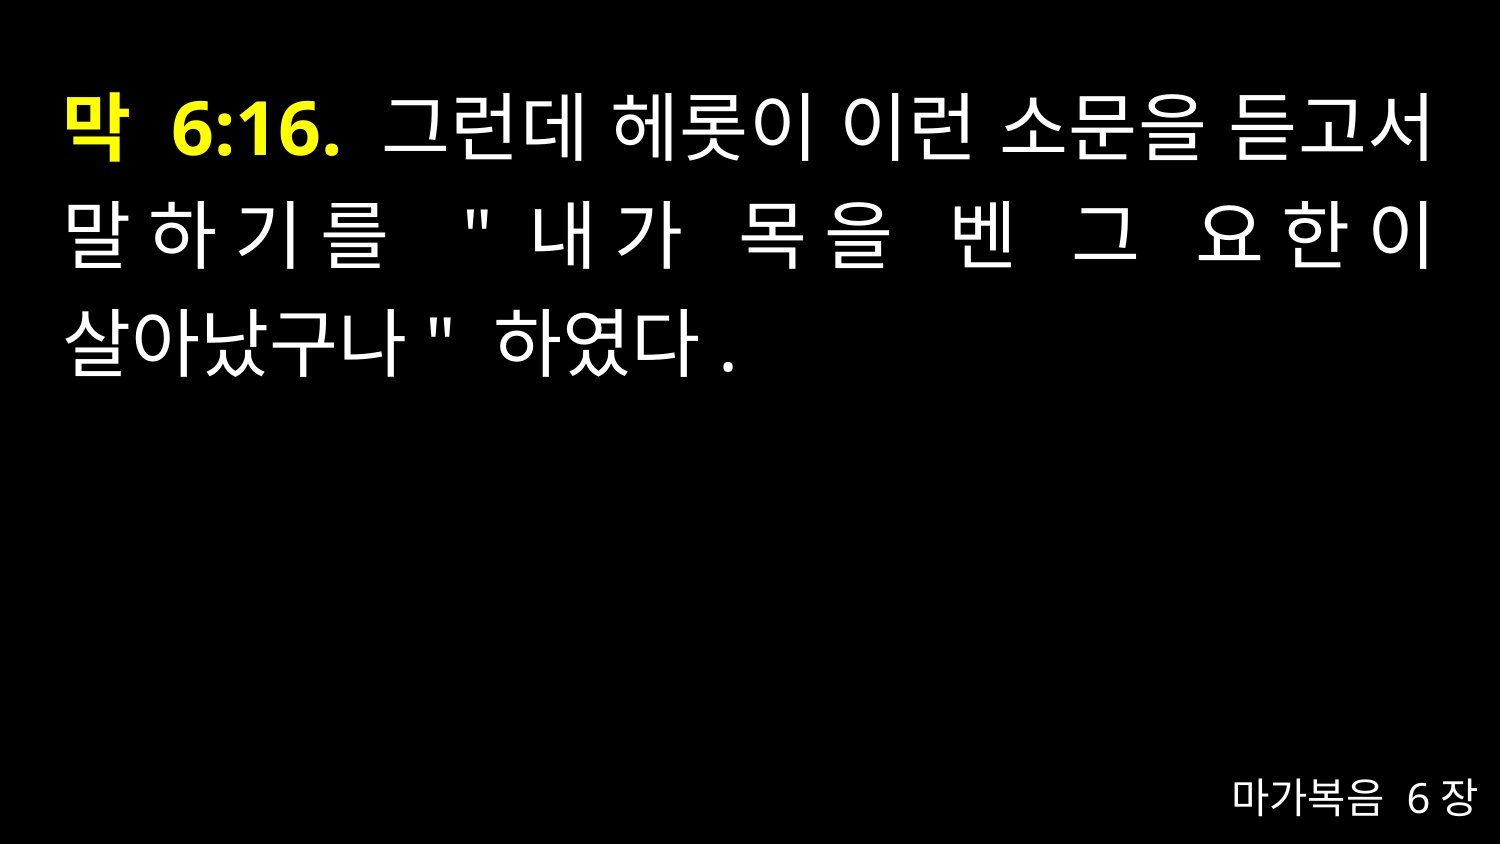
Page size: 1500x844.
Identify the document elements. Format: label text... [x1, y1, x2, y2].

subtitle 마가복음 6장 [916, 770, 1500, 844]
title 막 6:16. 그런데 헤롯이 이런 소문을 듣고서 말하기를 "내가 목을 벤 그 요한이 살아났구나" 하였다. [0, 0, 1500, 844]
